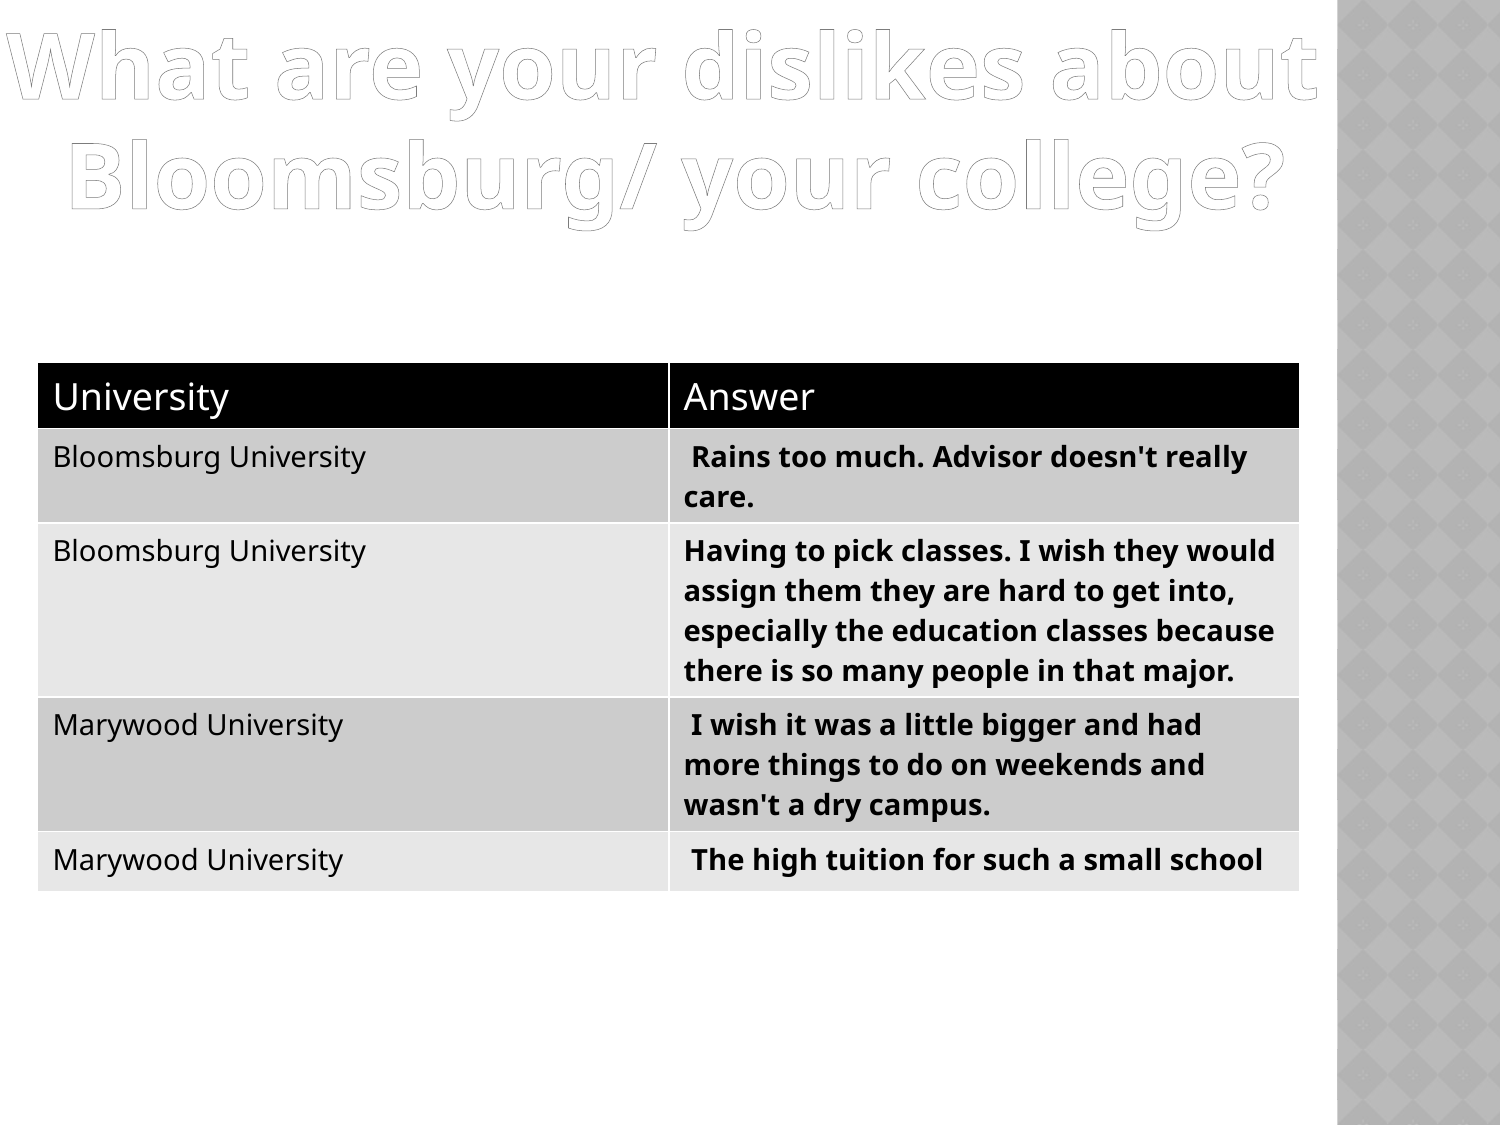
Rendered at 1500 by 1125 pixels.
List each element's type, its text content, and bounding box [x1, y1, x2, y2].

table_cell Marywood University [38, 698, 668, 831]
table_cell I wish it was a little bigger and had more things to do on weekends and wasn't a dry campus. [670, 698, 1299, 831]
table_cell Rains too much. Advisor doesn't really care. [670, 429, 1299, 522]
table_header University [38, 363, 668, 428]
table_cell The high tuition for such a small school [670, 832, 1299, 891]
text_box What are your dislikes about Bloomsburg/ your college? [0, 0, 1360, 235]
table_cell Bloomsburg University [38, 429, 668, 522]
table_cell Marywood University [38, 832, 668, 891]
table_cell Bloomsburg University [38, 524, 668, 696]
table_cell Having to pick classes. I wish they would assign them they are hard to get into, especially the education classes because there is so many people in that major. [670, 524, 1299, 696]
table_header Answer [670, 363, 1299, 428]
